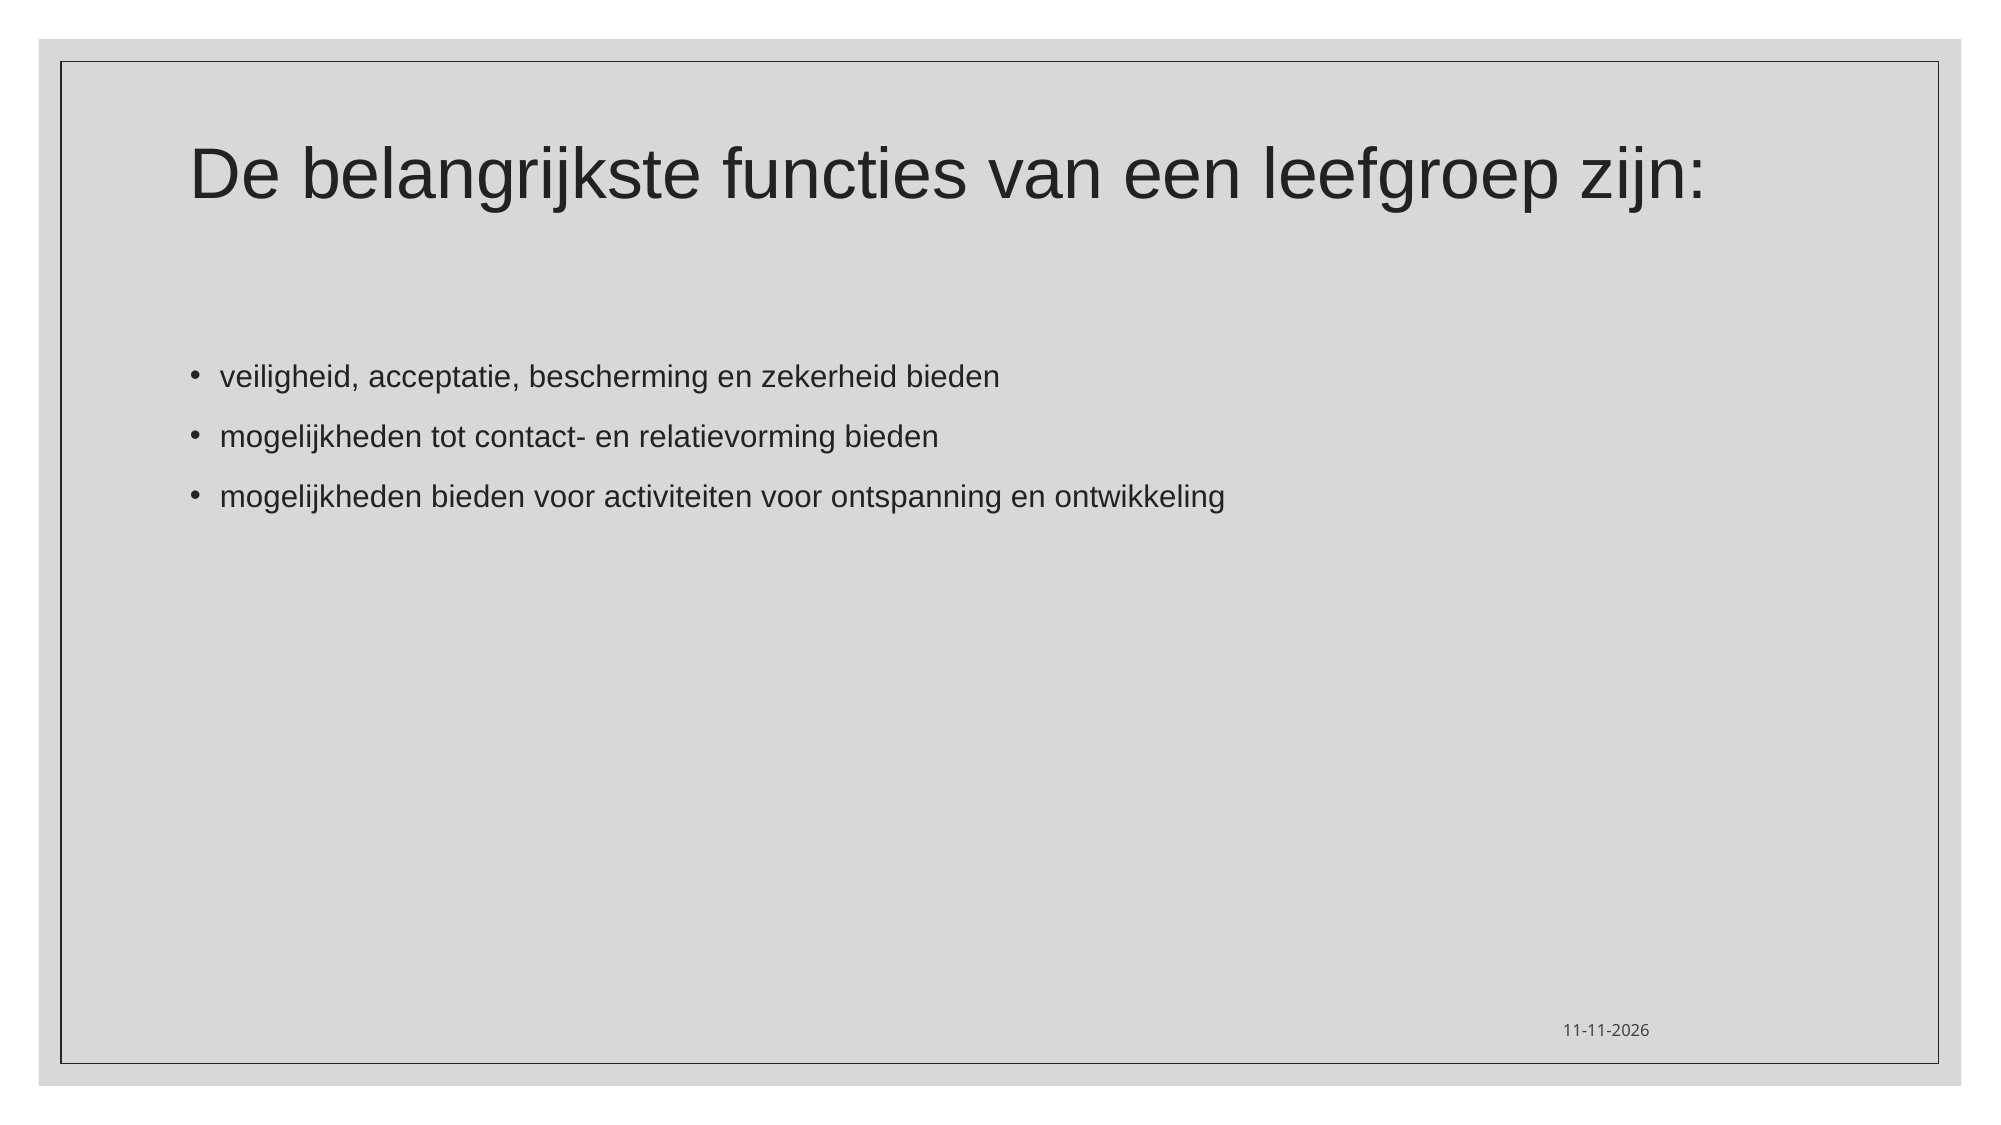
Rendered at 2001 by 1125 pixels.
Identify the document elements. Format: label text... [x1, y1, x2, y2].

title De belangrijkste functies van een leefgroep zijn: [174, 105, 1825, 331]
list veiligheid, acceptatie, bescherming en zekerheid bieden mogelijkheden tot contact- en relatievorming bieden mogelijkheden bieden voor activiteiten voor ontspanning en ontwikkeling [174, 345, 1825, 977]
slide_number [1190, 990, 1665, 1050]
